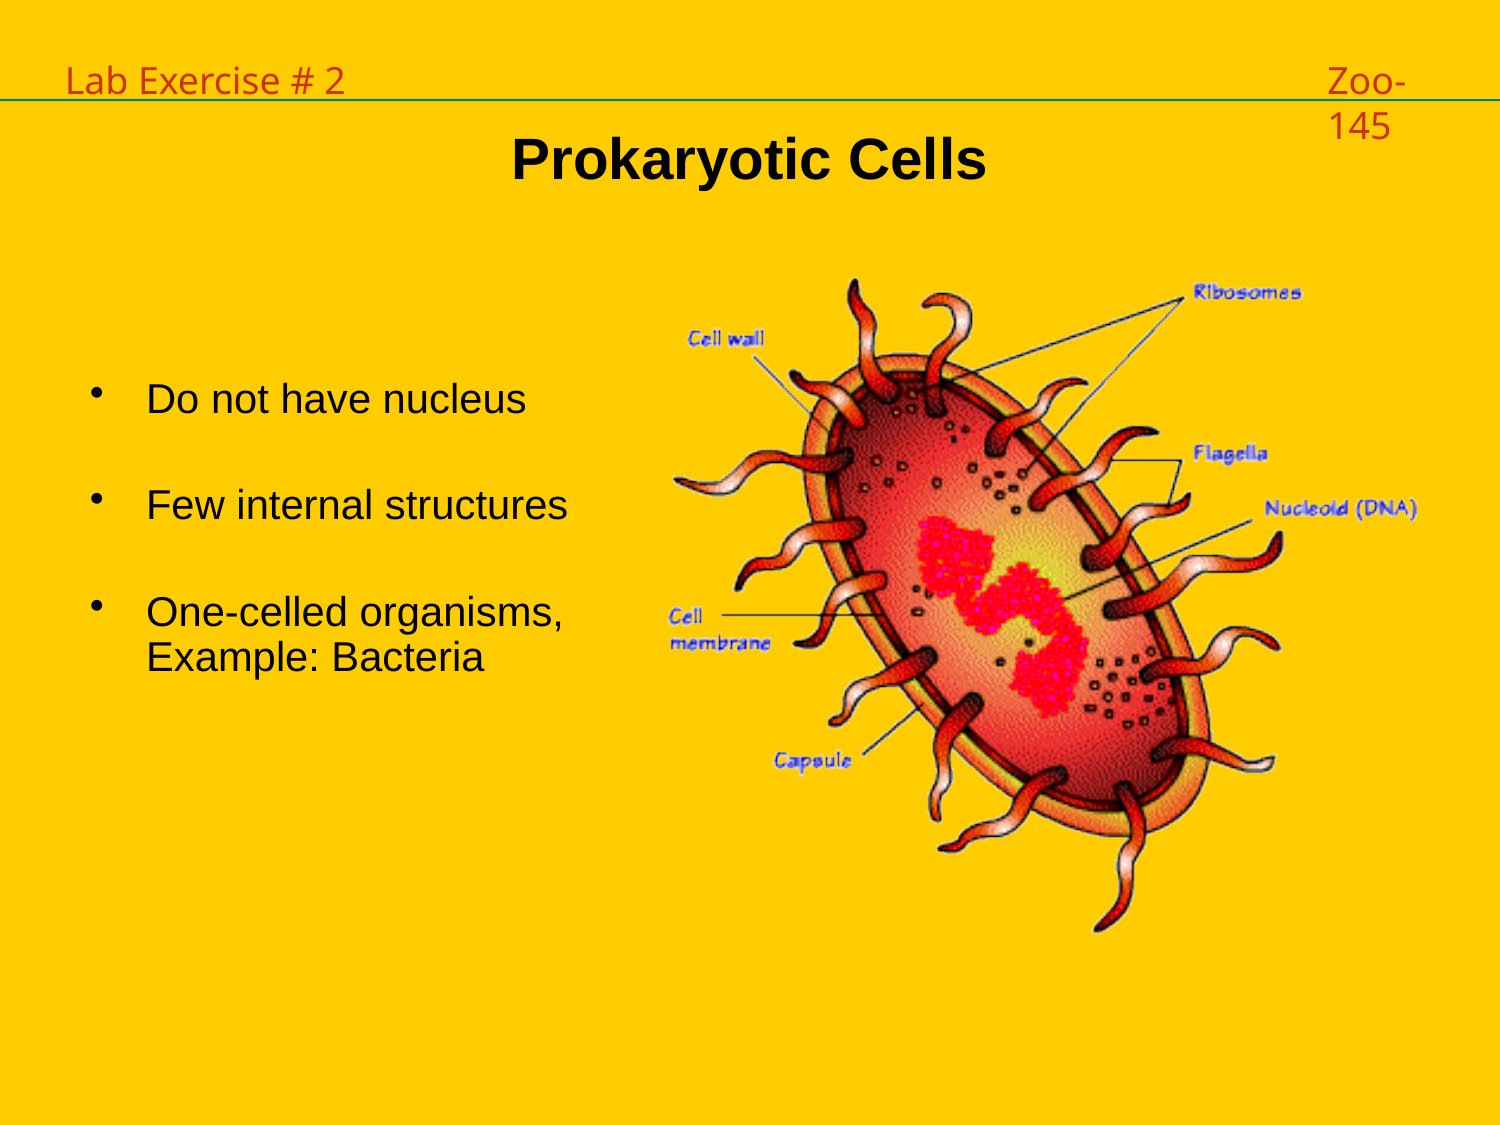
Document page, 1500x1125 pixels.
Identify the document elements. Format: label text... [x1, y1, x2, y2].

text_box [0, 49, 1500, 111]
text_box Do not have nucleus Few internal structures One-celled organisms, Example: Bacteria [74, 369, 738, 1113]
text_box Prokaryotic Cells [74, 119, 1425, 250]
picture [662, 274, 1426, 936]
